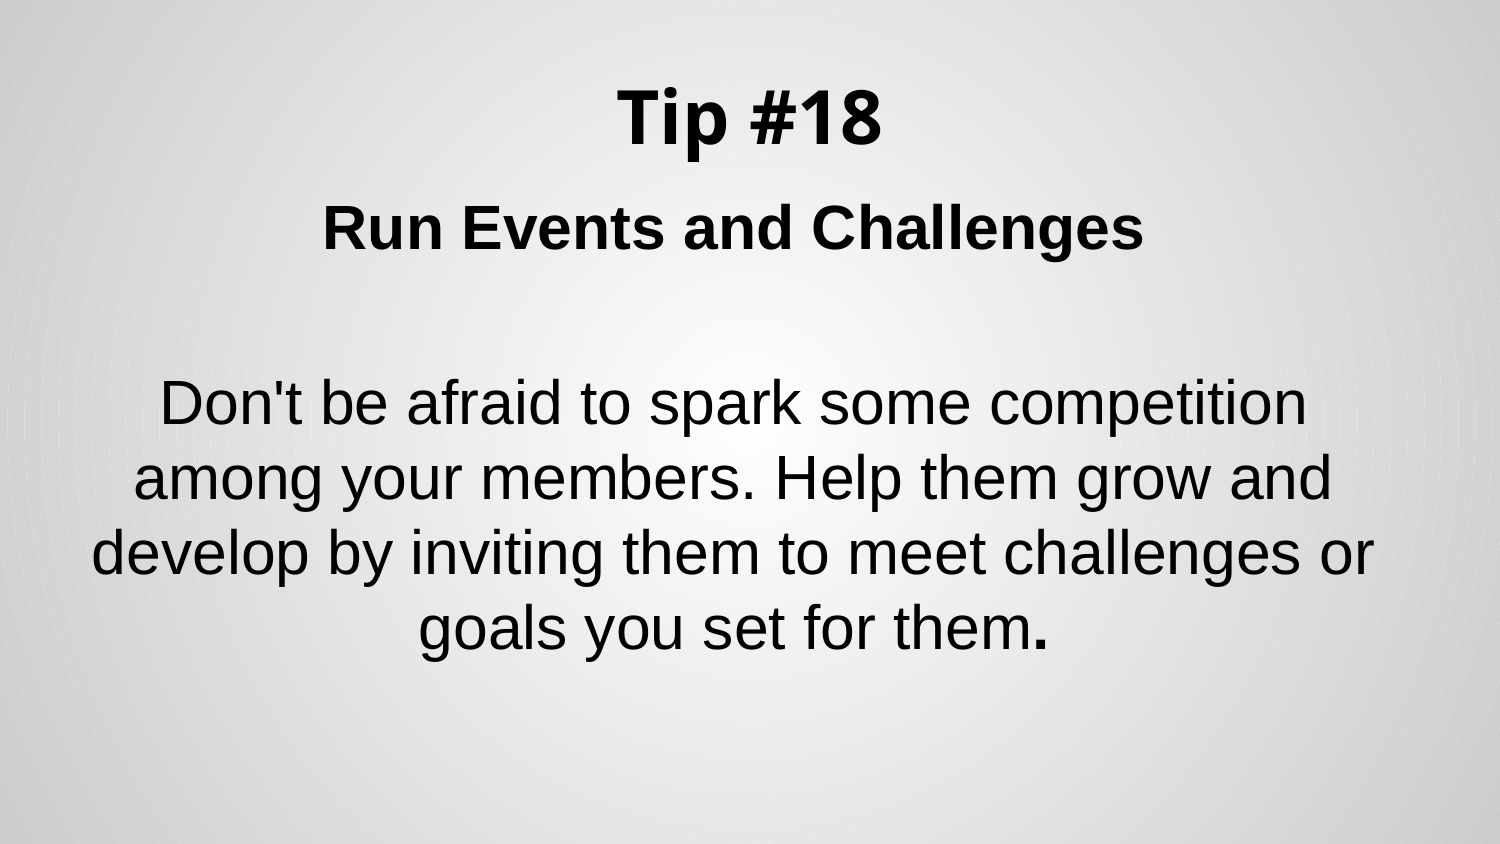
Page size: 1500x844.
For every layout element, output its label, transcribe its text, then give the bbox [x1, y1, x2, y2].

title Tip #18 [75, 33, 1425, 175]
list Run Events and Challenges Don't be afraid to spark some competition among your members. Help them grow and develop by inviting them to meet challenges or goals you set for them. [59, 84, 1410, 758]
